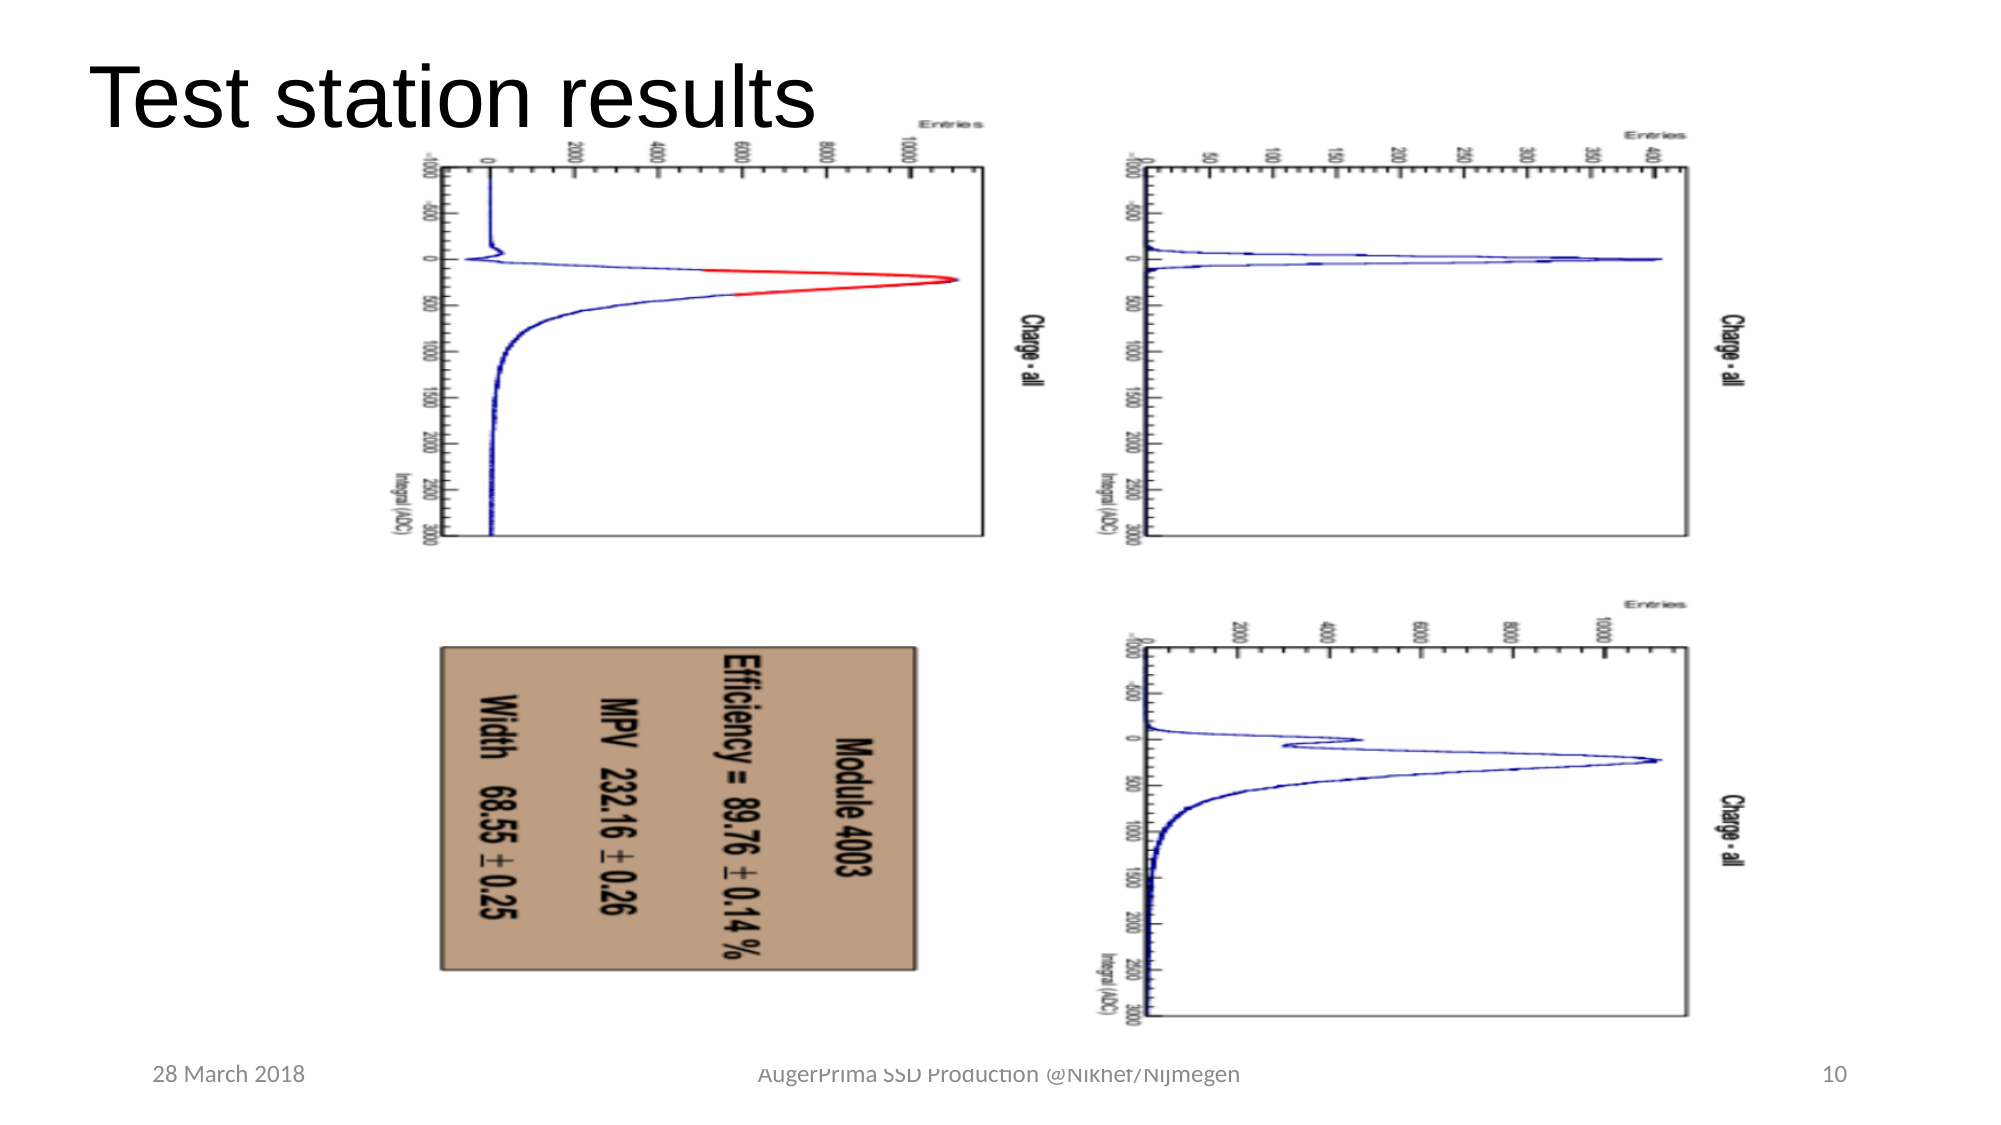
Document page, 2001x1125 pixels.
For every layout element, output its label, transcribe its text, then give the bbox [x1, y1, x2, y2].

picture [588, 0, 1546, 1125]
title Test station results [73, 43, 588, 154]
slide_number 10 [1546, 1042, 1863, 1103]
title Test station results [1546, 43, 1949, 154]
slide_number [137, 1042, 588, 1103]
